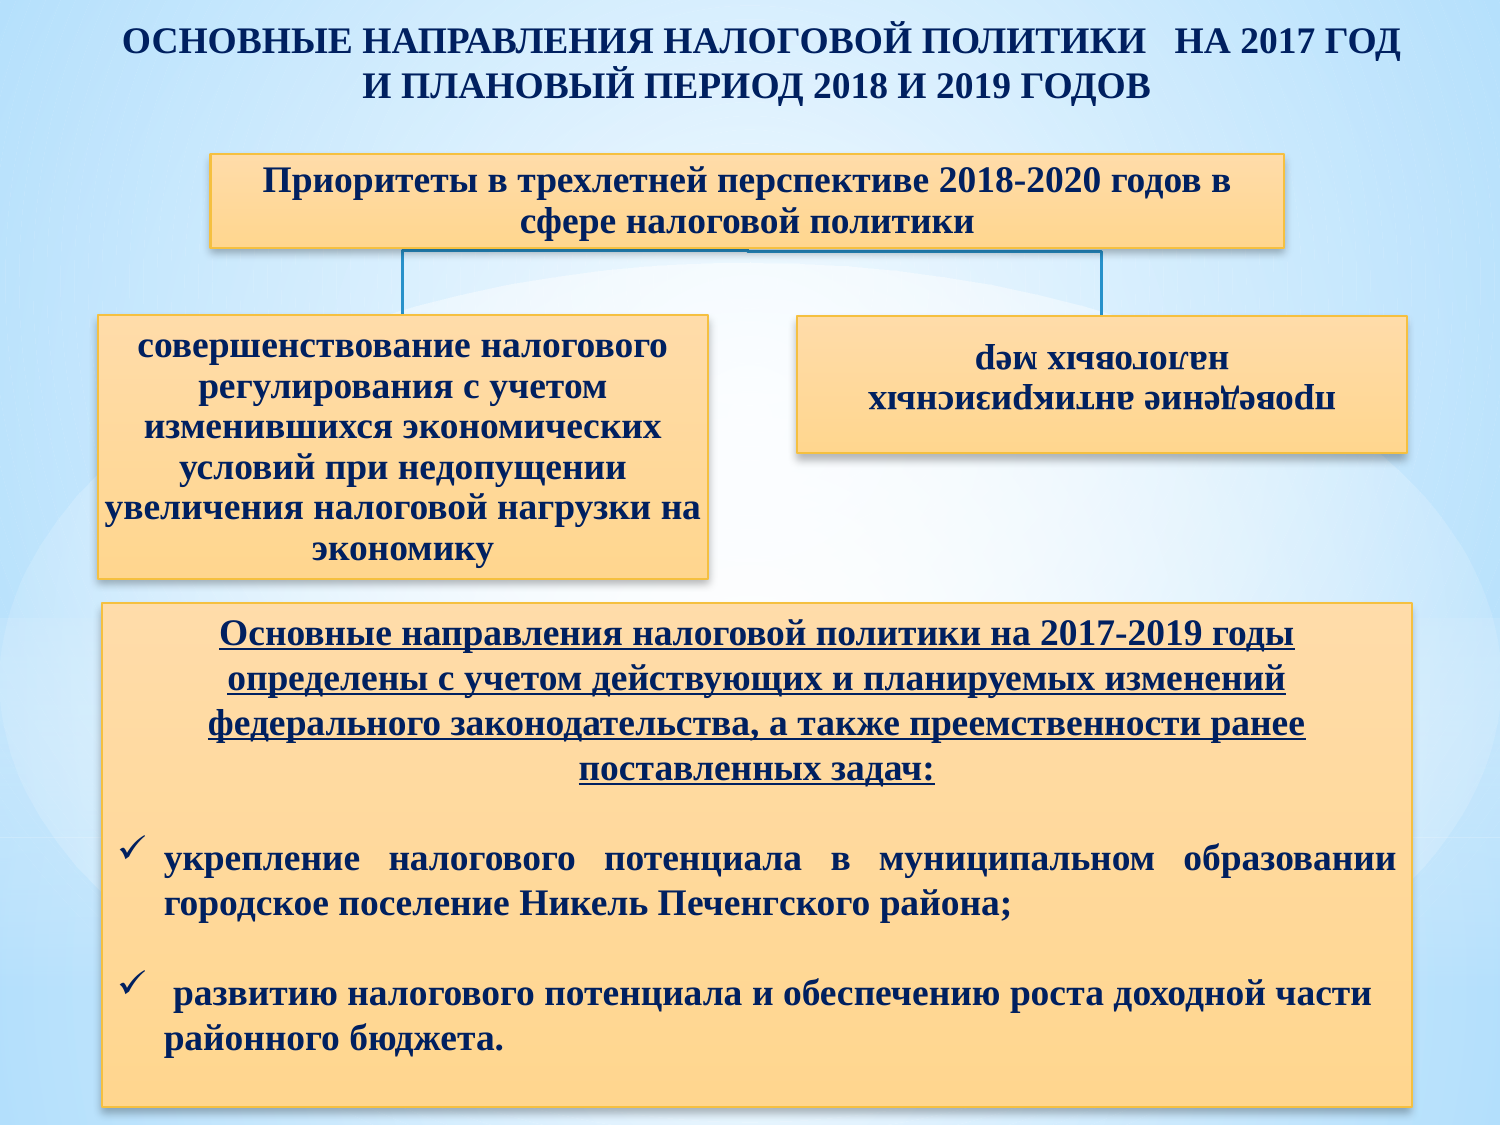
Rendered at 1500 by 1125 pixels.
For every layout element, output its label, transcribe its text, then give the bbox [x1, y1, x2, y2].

text_box Основные направления налоговой политики на 2017-2019 годы определены с учетом действующих и планируемых изменений федерального законодательства, а также преемственности ранее поставленных задач: укрепление налогового потенциала в муниципальном образовании городское поселение Никель Печенгского района; развитию налогового потенциала и обеспечению роста доходной части районного бюджета. [101, 1027, 1413, 1108]
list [69, 153, 1421, 1016]
text_box Основные направления налоговой политики на 2017 год и плановый период 2018 и 2019 годов [94, 8, 1420, 124]
